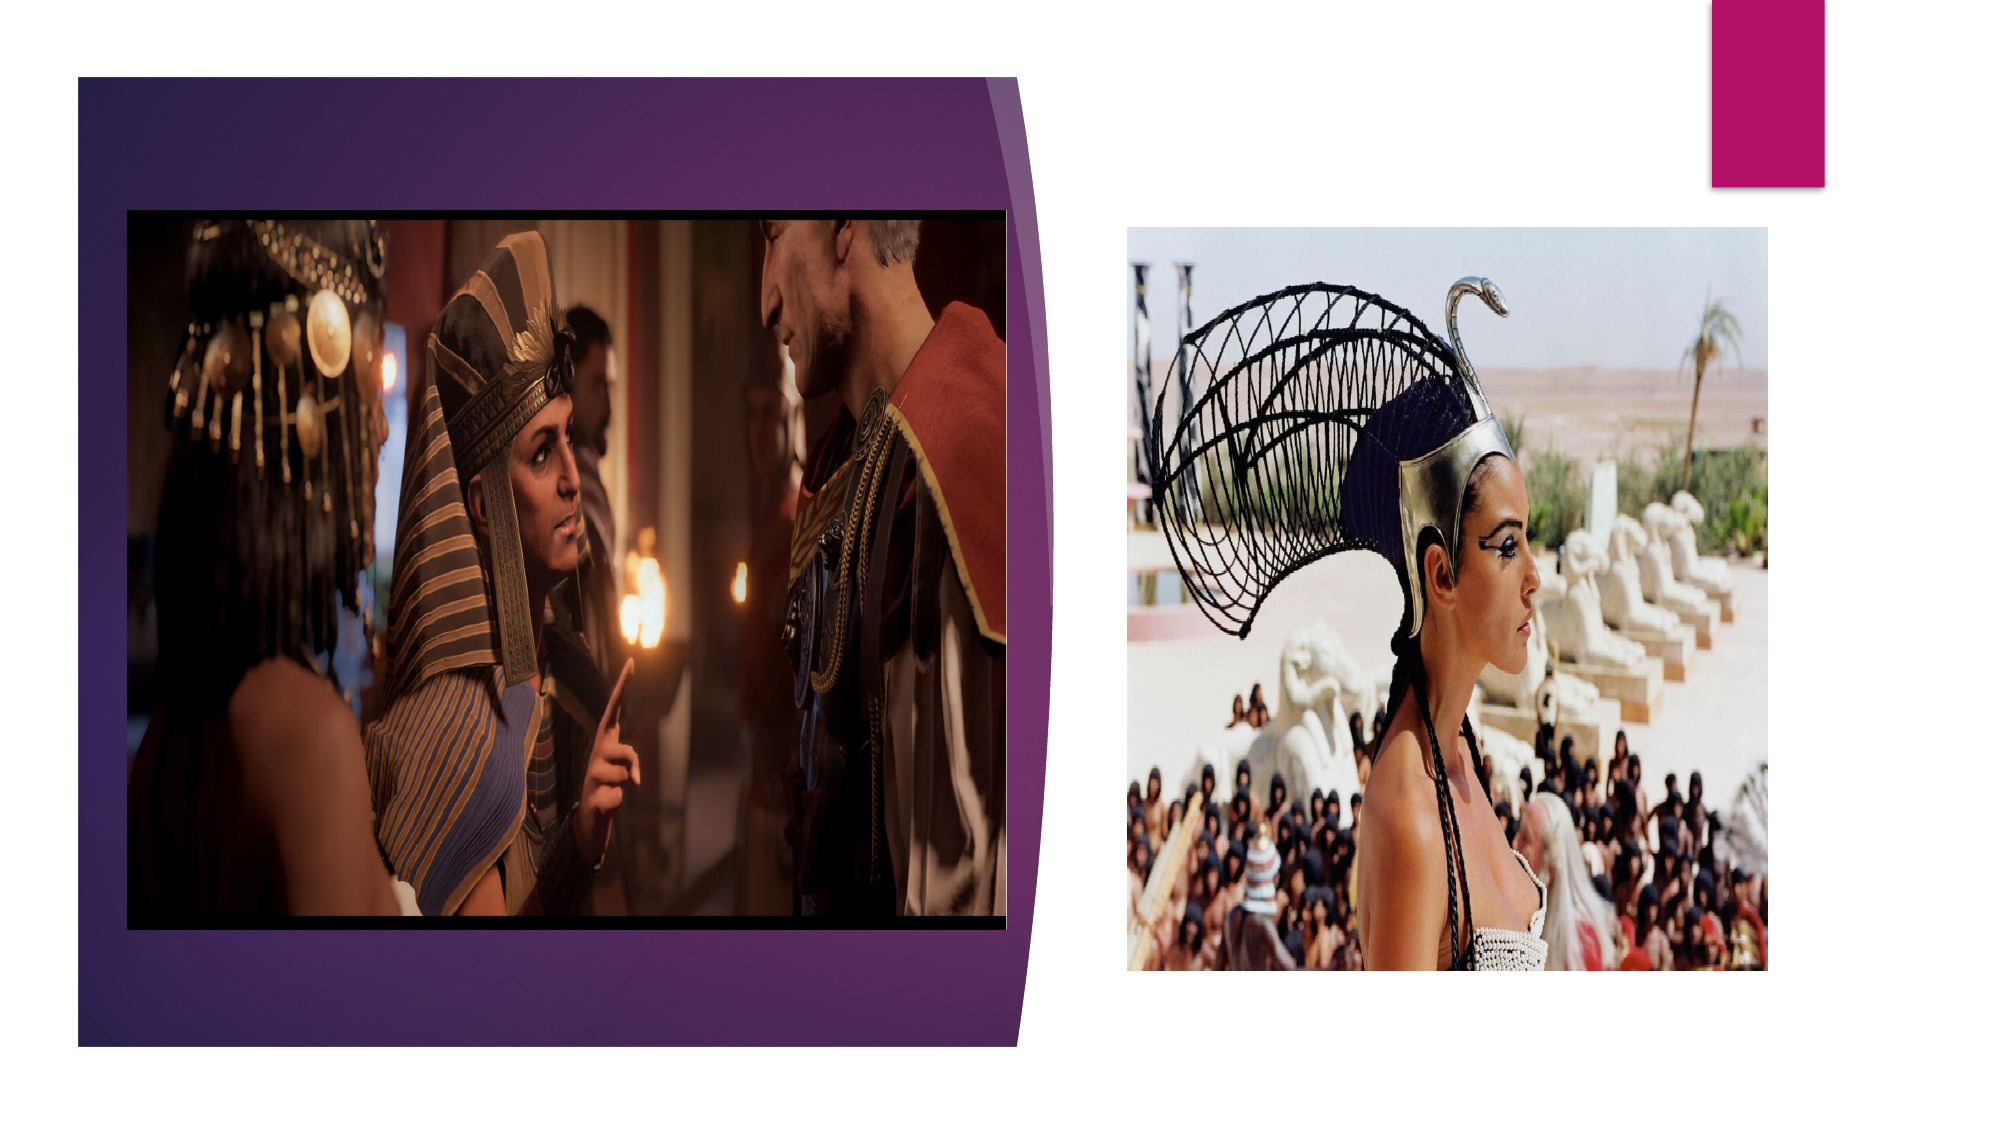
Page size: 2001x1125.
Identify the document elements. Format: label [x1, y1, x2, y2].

picture [126, 210, 1007, 931]
picture [1127, 226, 1768, 971]
